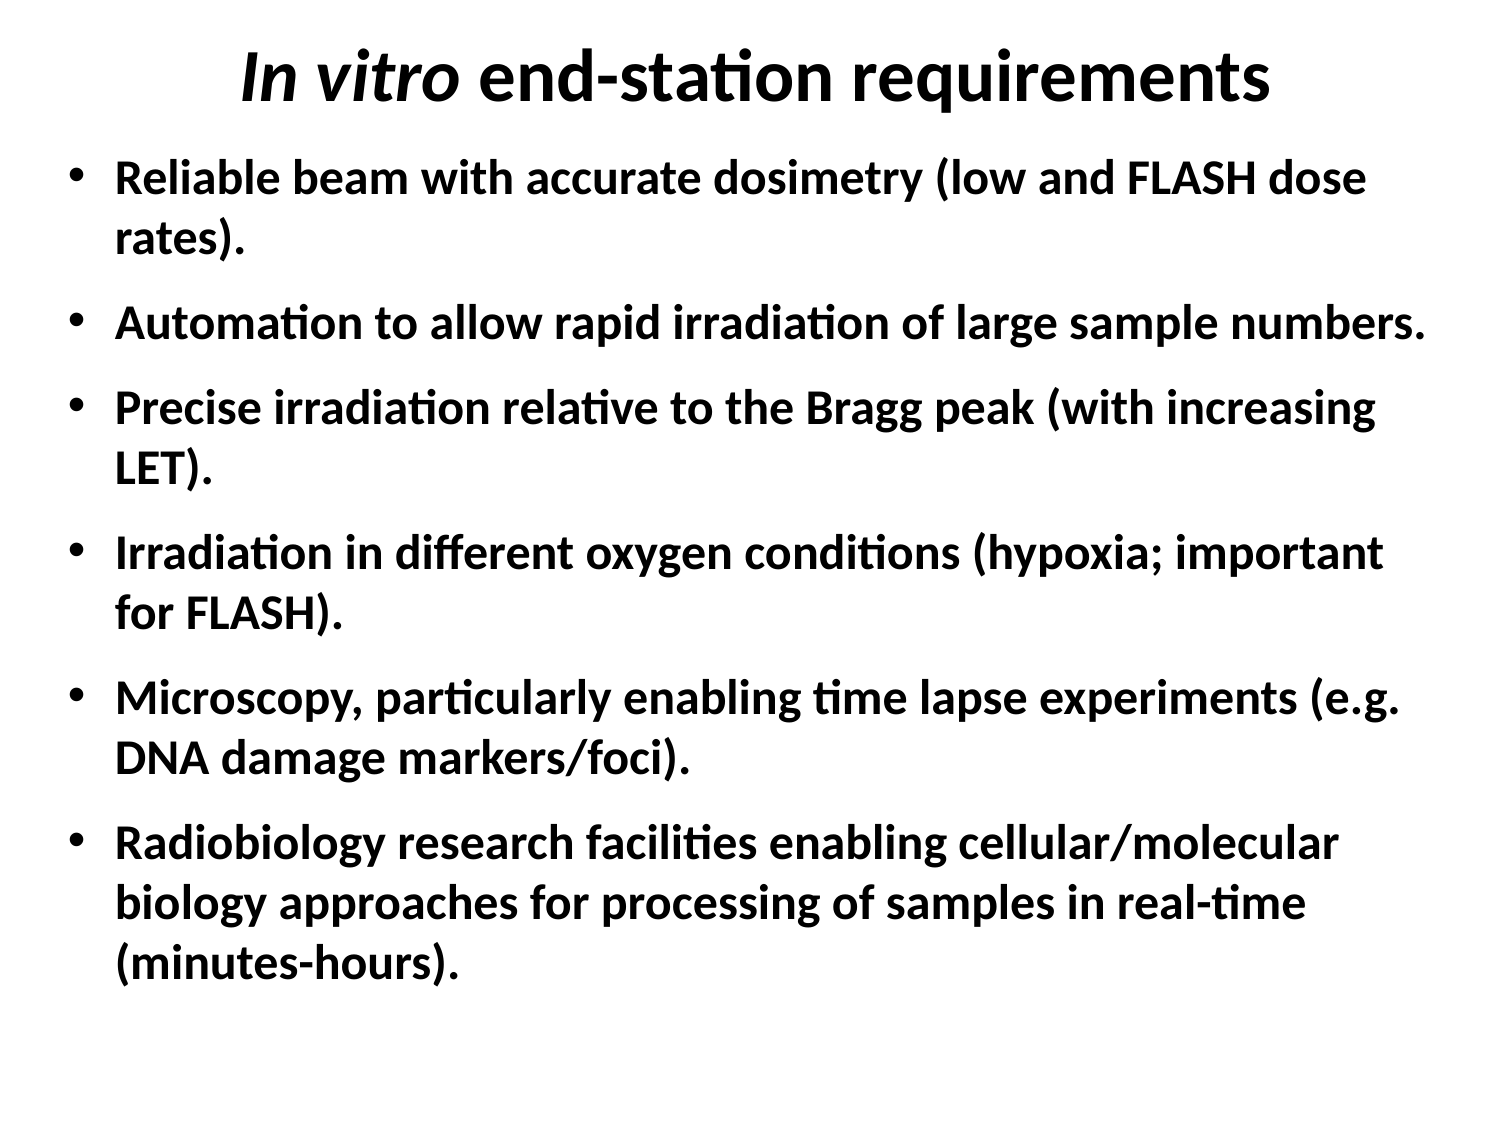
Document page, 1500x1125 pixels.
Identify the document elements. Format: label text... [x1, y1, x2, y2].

text_box Reliable beam with accurate dosimetry (low and FLASH dose rates). Automation to allow rapid irradiation of large sample numbers. Precise irradiation relative to the Bragg peak (with increasing LET). Irradiation in different oxygen conditions (hypoxia; important for FLASH). Microscopy, particularly enabling time lapse experiments (e.g. DNA damage markers/foci). Radiobiology research facilities enabling cellular/molecular biology approaches for processing of samples in real-time (minutes-hours). [53, 137, 1465, 997]
text_box In vitro end-station requirements [17, 19, 1495, 124]
